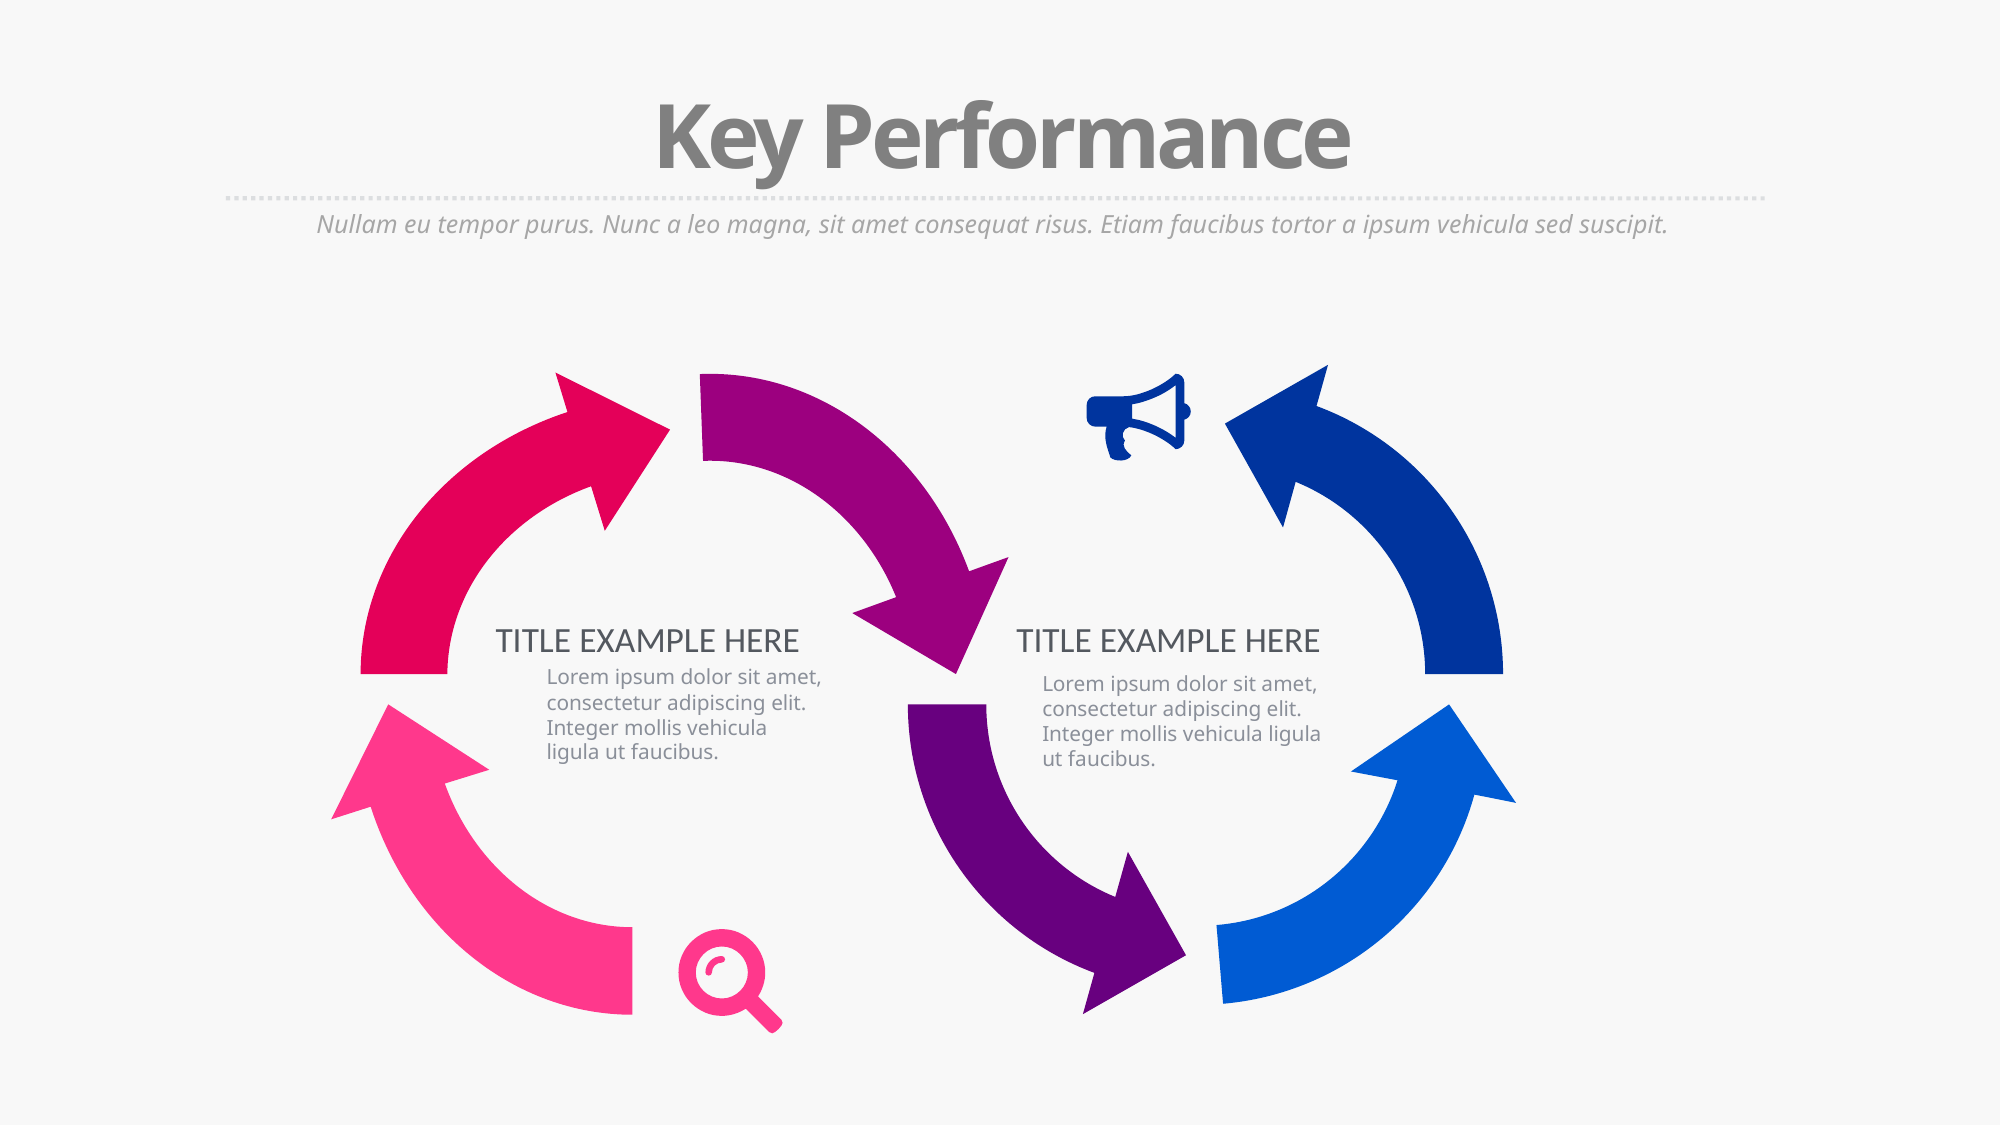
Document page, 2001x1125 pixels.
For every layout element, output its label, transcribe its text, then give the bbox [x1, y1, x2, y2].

text_box TITLE EXAMPLE HERE [492, 612, 854, 663]
text_box [1086, 373, 1191, 461]
text_box Nullam eu tempor purus. Nunc a leo magna, sit amet consequat risus. Etiam faucibus tortor a ipsum vehicula sed suscipit. [117, 203, 1878, 244]
text_box [699, 373, 1009, 675]
text_box [678, 929, 783, 1034]
text_box [1216, 704, 1517, 1004]
text_box Key Performance [642, 74, 1365, 192]
text_box [331, 704, 633, 1015]
text_box [1224, 364, 1504, 675]
text_box Lorem ipsum dolor sit amet, consectetur adipiscing elit. Integer mollis vehicula ligula ut faucibus. [546, 664, 825, 756]
text_box TITLE EXAMPLE HERE [1013, 612, 1375, 663]
text_box [360, 372, 671, 675]
text_box [907, 704, 1187, 1015]
text_box Lorem ipsum dolor sit amet, consectetur adipiscing elit. Integer mollis vehicula ligula ut faucibus. [1042, 670, 1328, 740]
